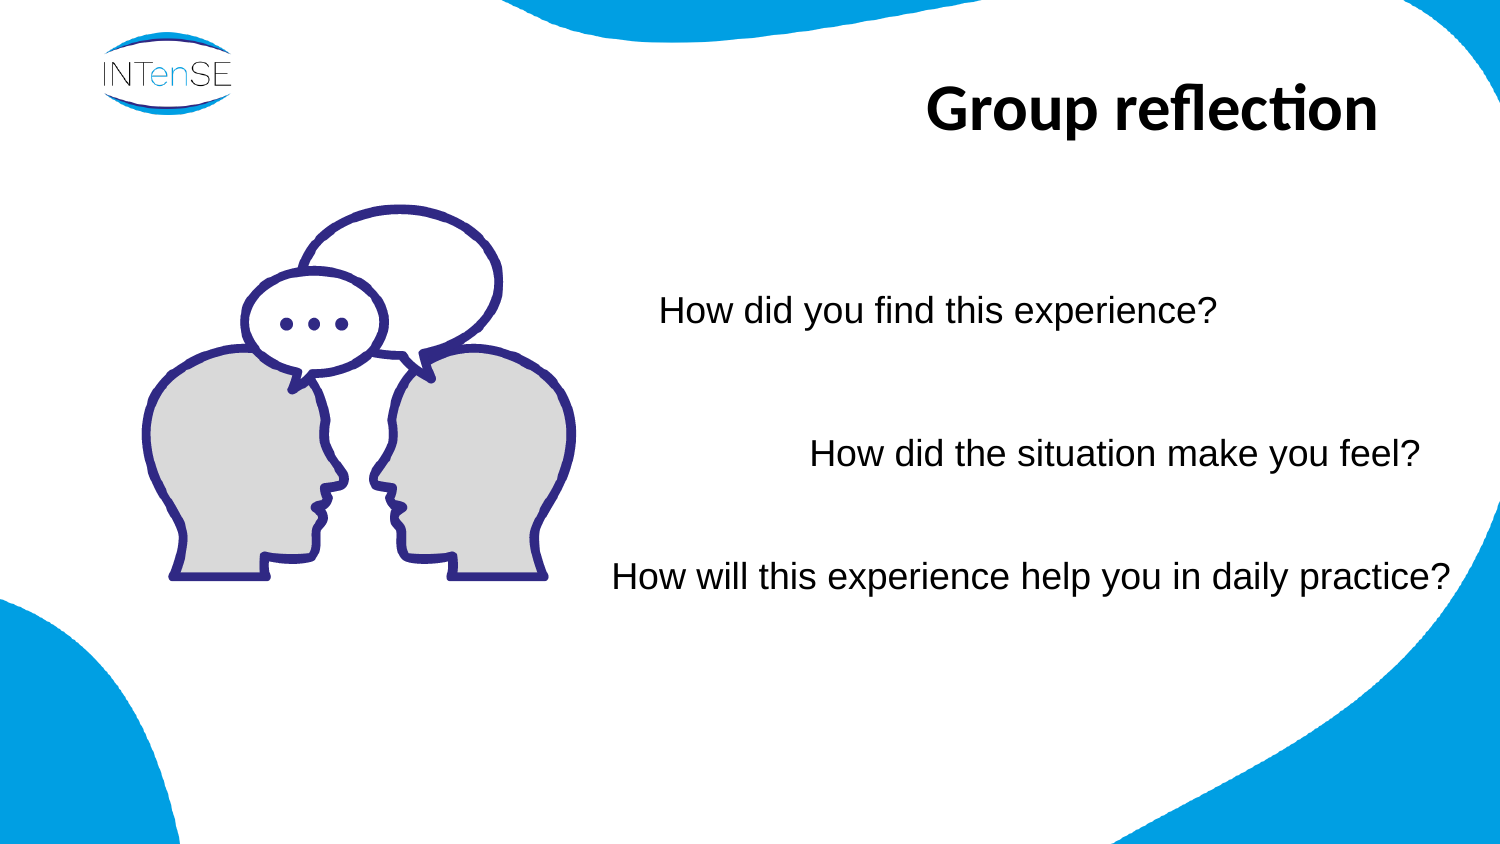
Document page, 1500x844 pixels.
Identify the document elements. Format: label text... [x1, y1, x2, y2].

title Group reflection [277, 56, 1425, 197]
text_box How will this experience help you in daily practice? [694, 544, 1477, 605]
picture [0, 0, 1500, 844]
text_box How did the situation make you feel? [794, 421, 1450, 482]
text_box How did you find this experience? [694, 279, 1320, 339]
